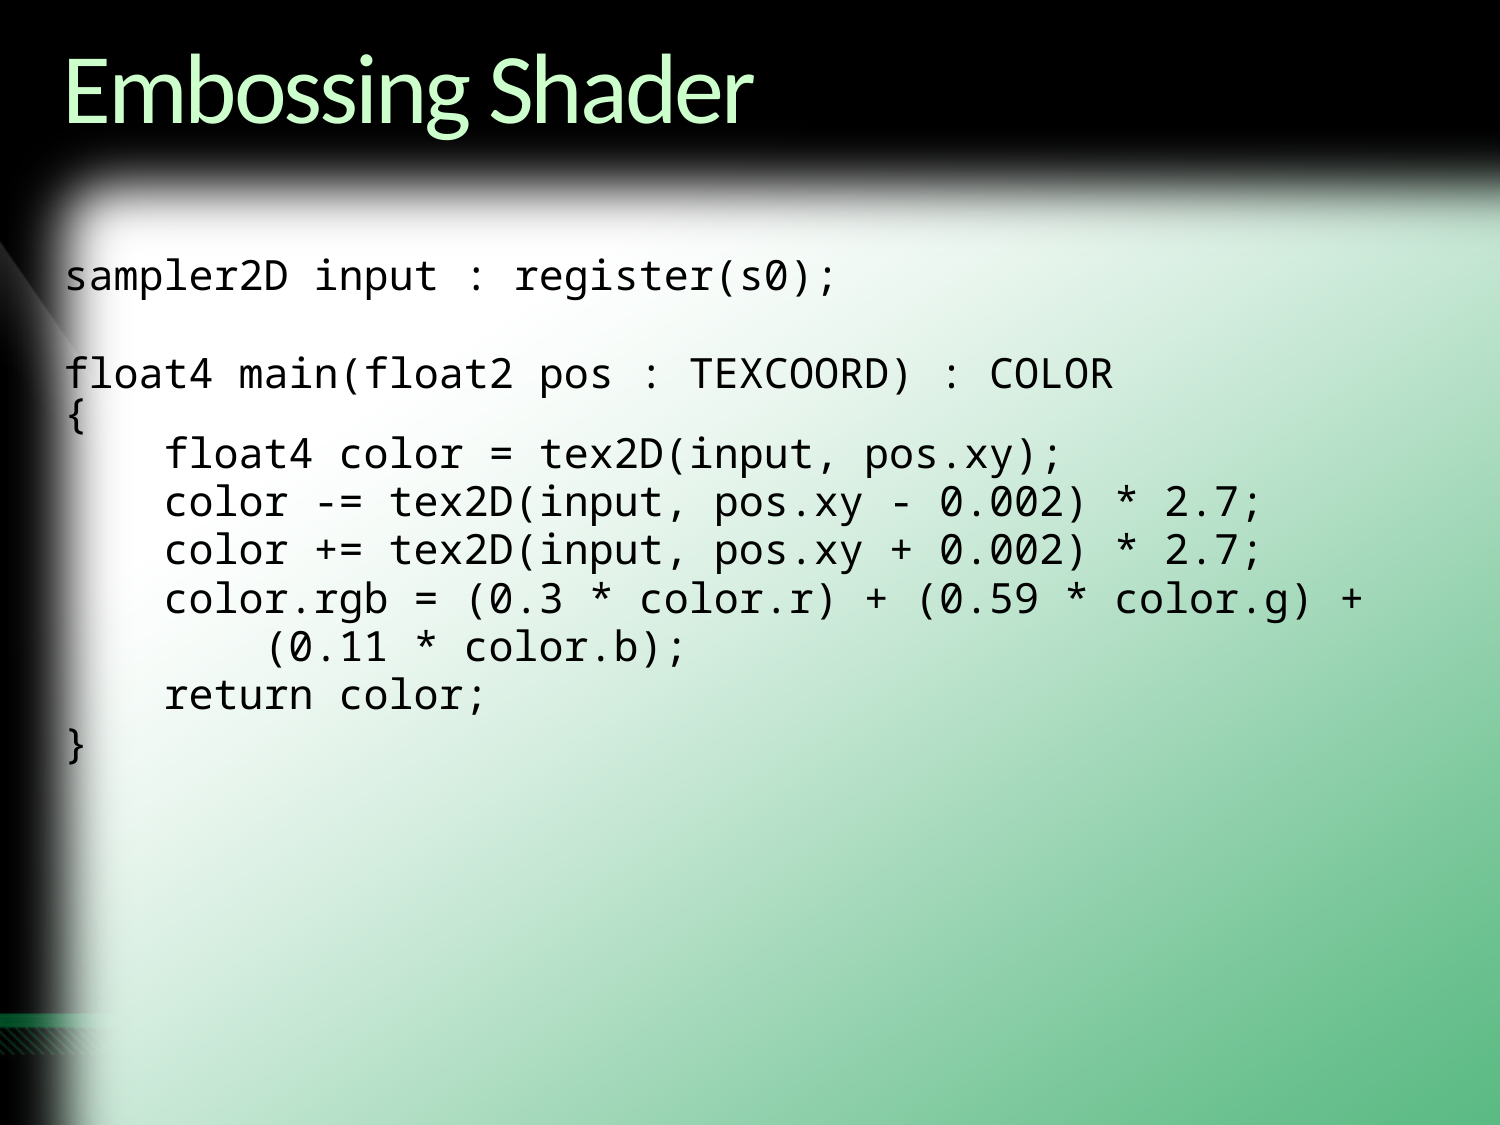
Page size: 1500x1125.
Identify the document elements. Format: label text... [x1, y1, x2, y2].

picture [0, 0, 1500, 1125]
title Embossing Shader [62, 37, 1438, 147]
list sampler2D input : register(s0); float4 main(float2 pos : TEXCOORD) : COLOR { float4 color = tex2D(input, pos.xy); color -= tex2D(input, pos.xy - 0.002) * 2.7; color += tex2D(input, pos.xy + 0.002) * 2.7; color.rgb = (0.3 * color.r) + (0.59 * color.g) + (0.11 * color.b); return color; } [63, 257, 1433, 537]
